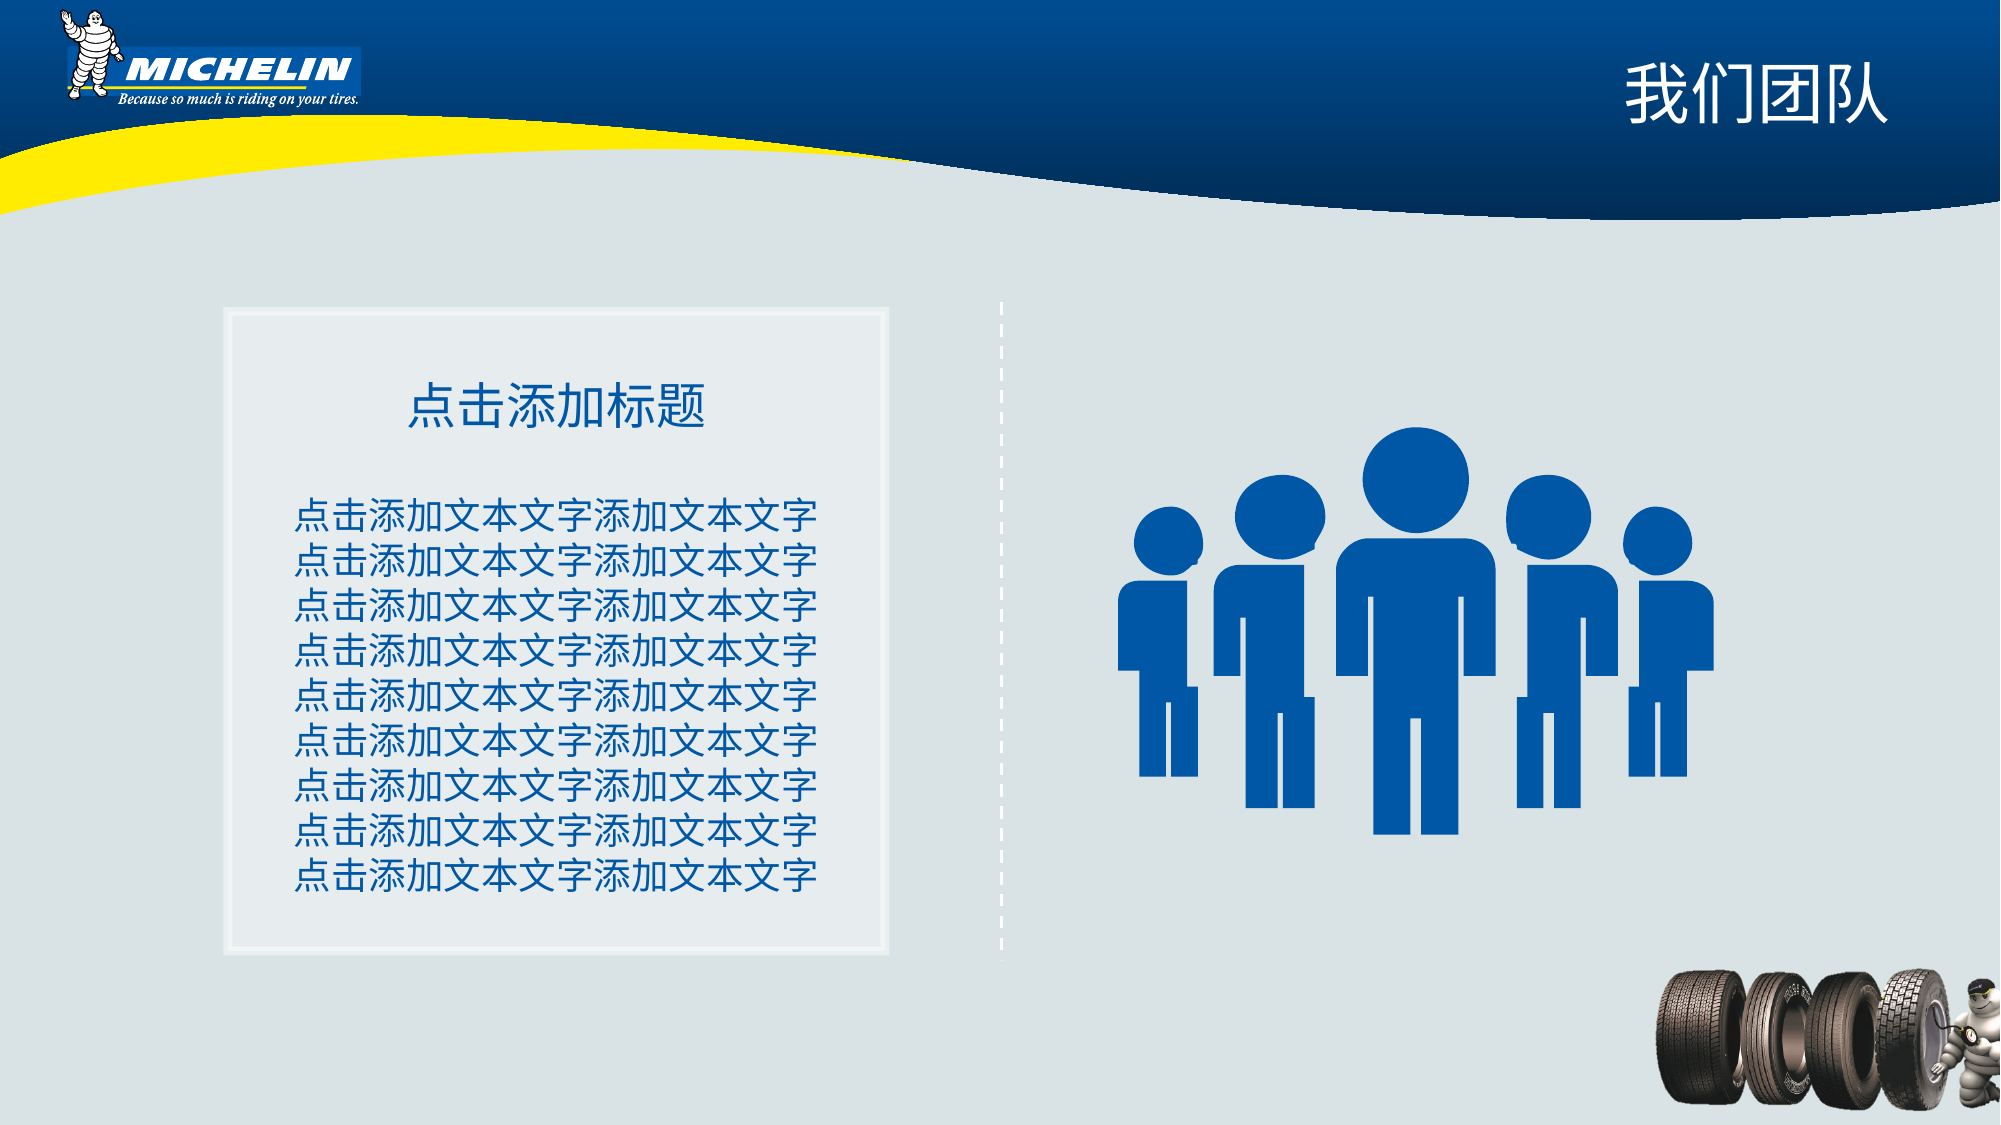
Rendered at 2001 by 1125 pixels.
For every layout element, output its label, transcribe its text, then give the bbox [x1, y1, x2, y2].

text_box [1362, 427, 1469, 534]
text_box [1234, 474, 1326, 560]
text_box [1118, 580, 1198, 777]
text_box 点击添加标题 [391, 367, 722, 443]
text_box [1336, 538, 1496, 835]
text_box [1623, 506, 1693, 576]
text_box [1133, 506, 1204, 576]
text_box 我们团队 [1608, 44, 1906, 140]
text_box [1506, 474, 1592, 560]
text_box [1628, 580, 1714, 777]
text_box [1213, 564, 1315, 809]
text_box [1516, 564, 1618, 809]
text_box 点击添加文本文字添加文本文字 点击添加文本文字添加文本文字 点击添加文本文字添加文本文字 点击添加文本文字添加文本文字 点击添加文本文字添加文本文字 点击添加文本文字添加文本文字 点击添加文本文字添加文本文字 点击添加文本文字添加文本文字 点击添加文本文字添加文本文字 [279, 484, 834, 905]
picture [1637, 947, 2000, 1125]
text_box [227, 310, 886, 952]
